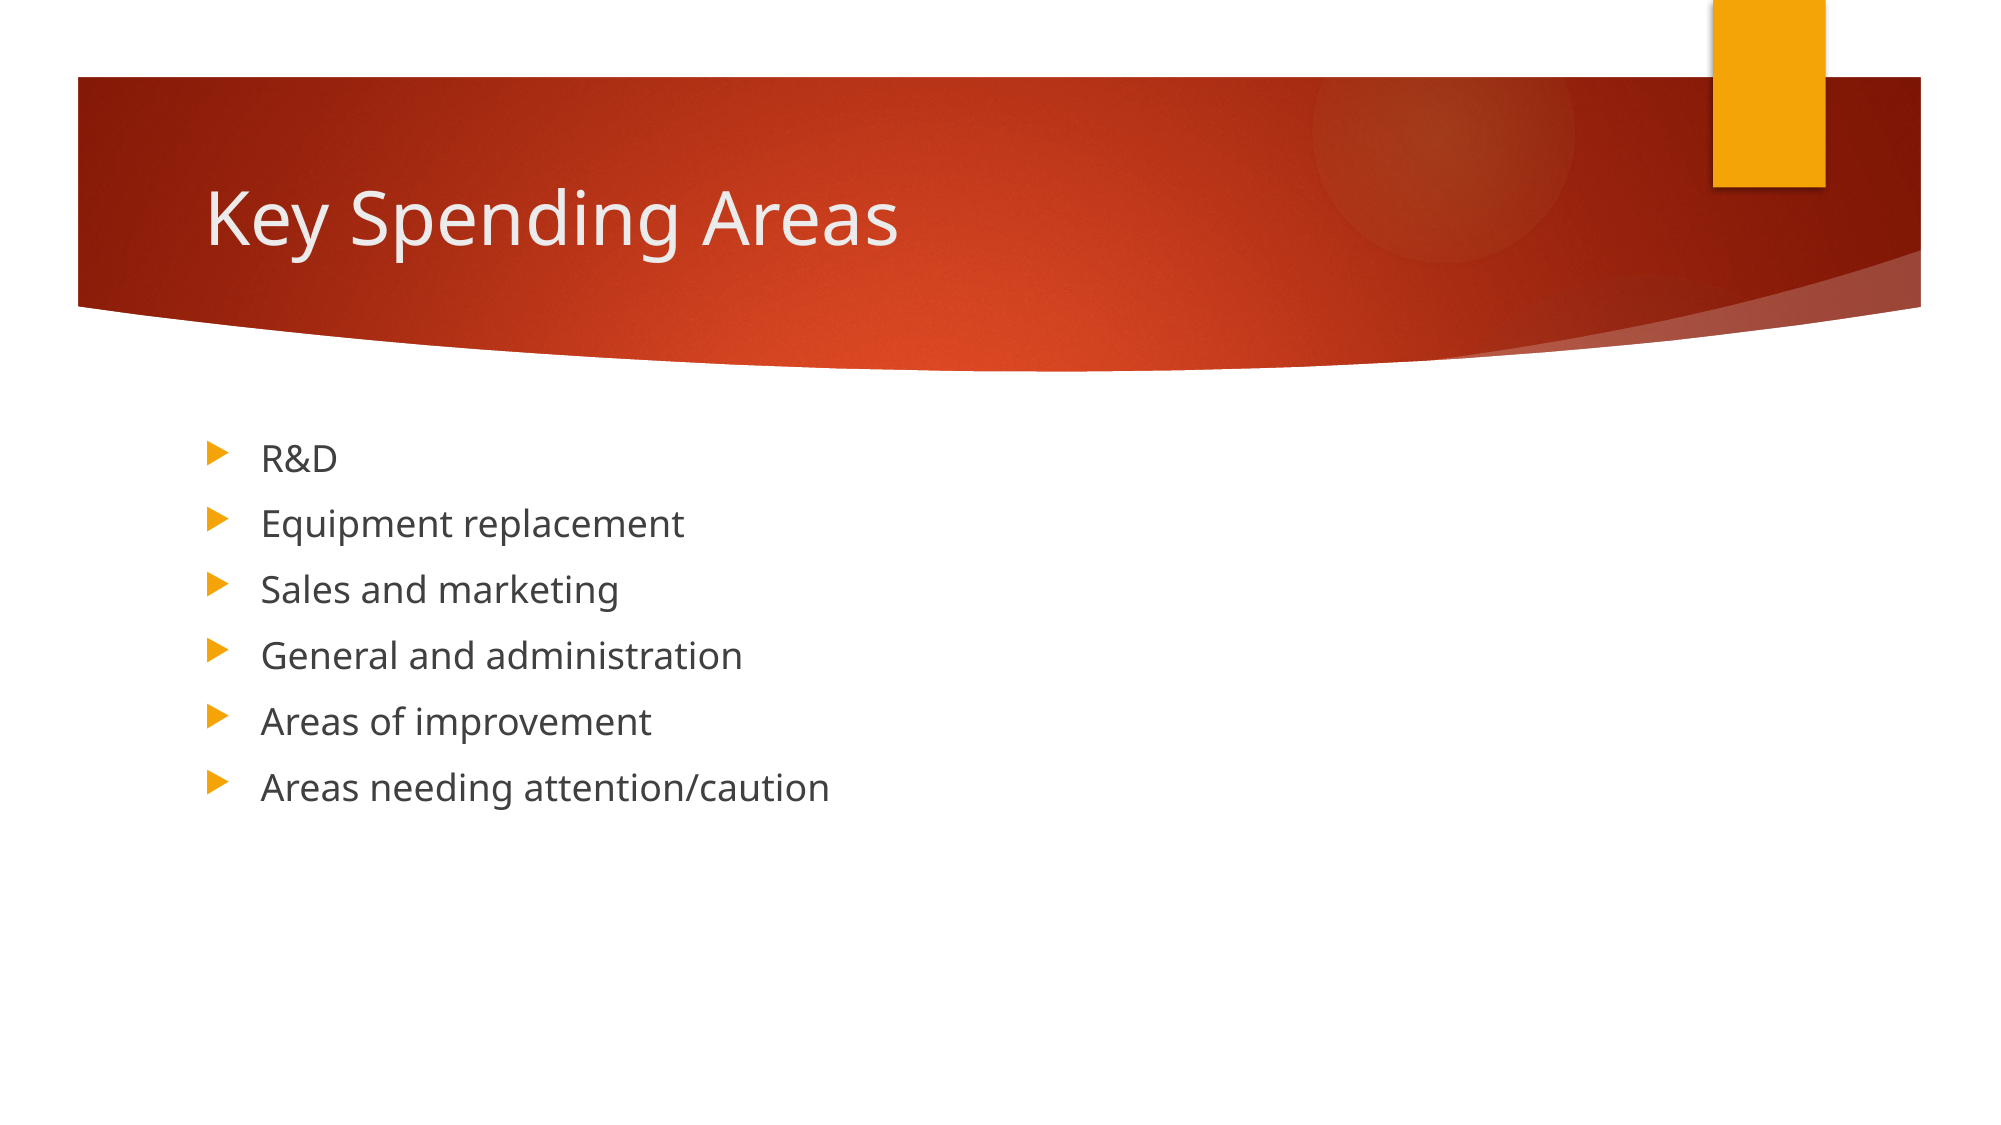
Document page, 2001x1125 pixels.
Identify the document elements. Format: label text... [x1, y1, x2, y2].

list R&D Equipment replacement Sales and marketing General and administration Areas of improvement Areas needing attention/caution [189, 427, 1627, 988]
title Key Spending Areas [189, 155, 1627, 275]
